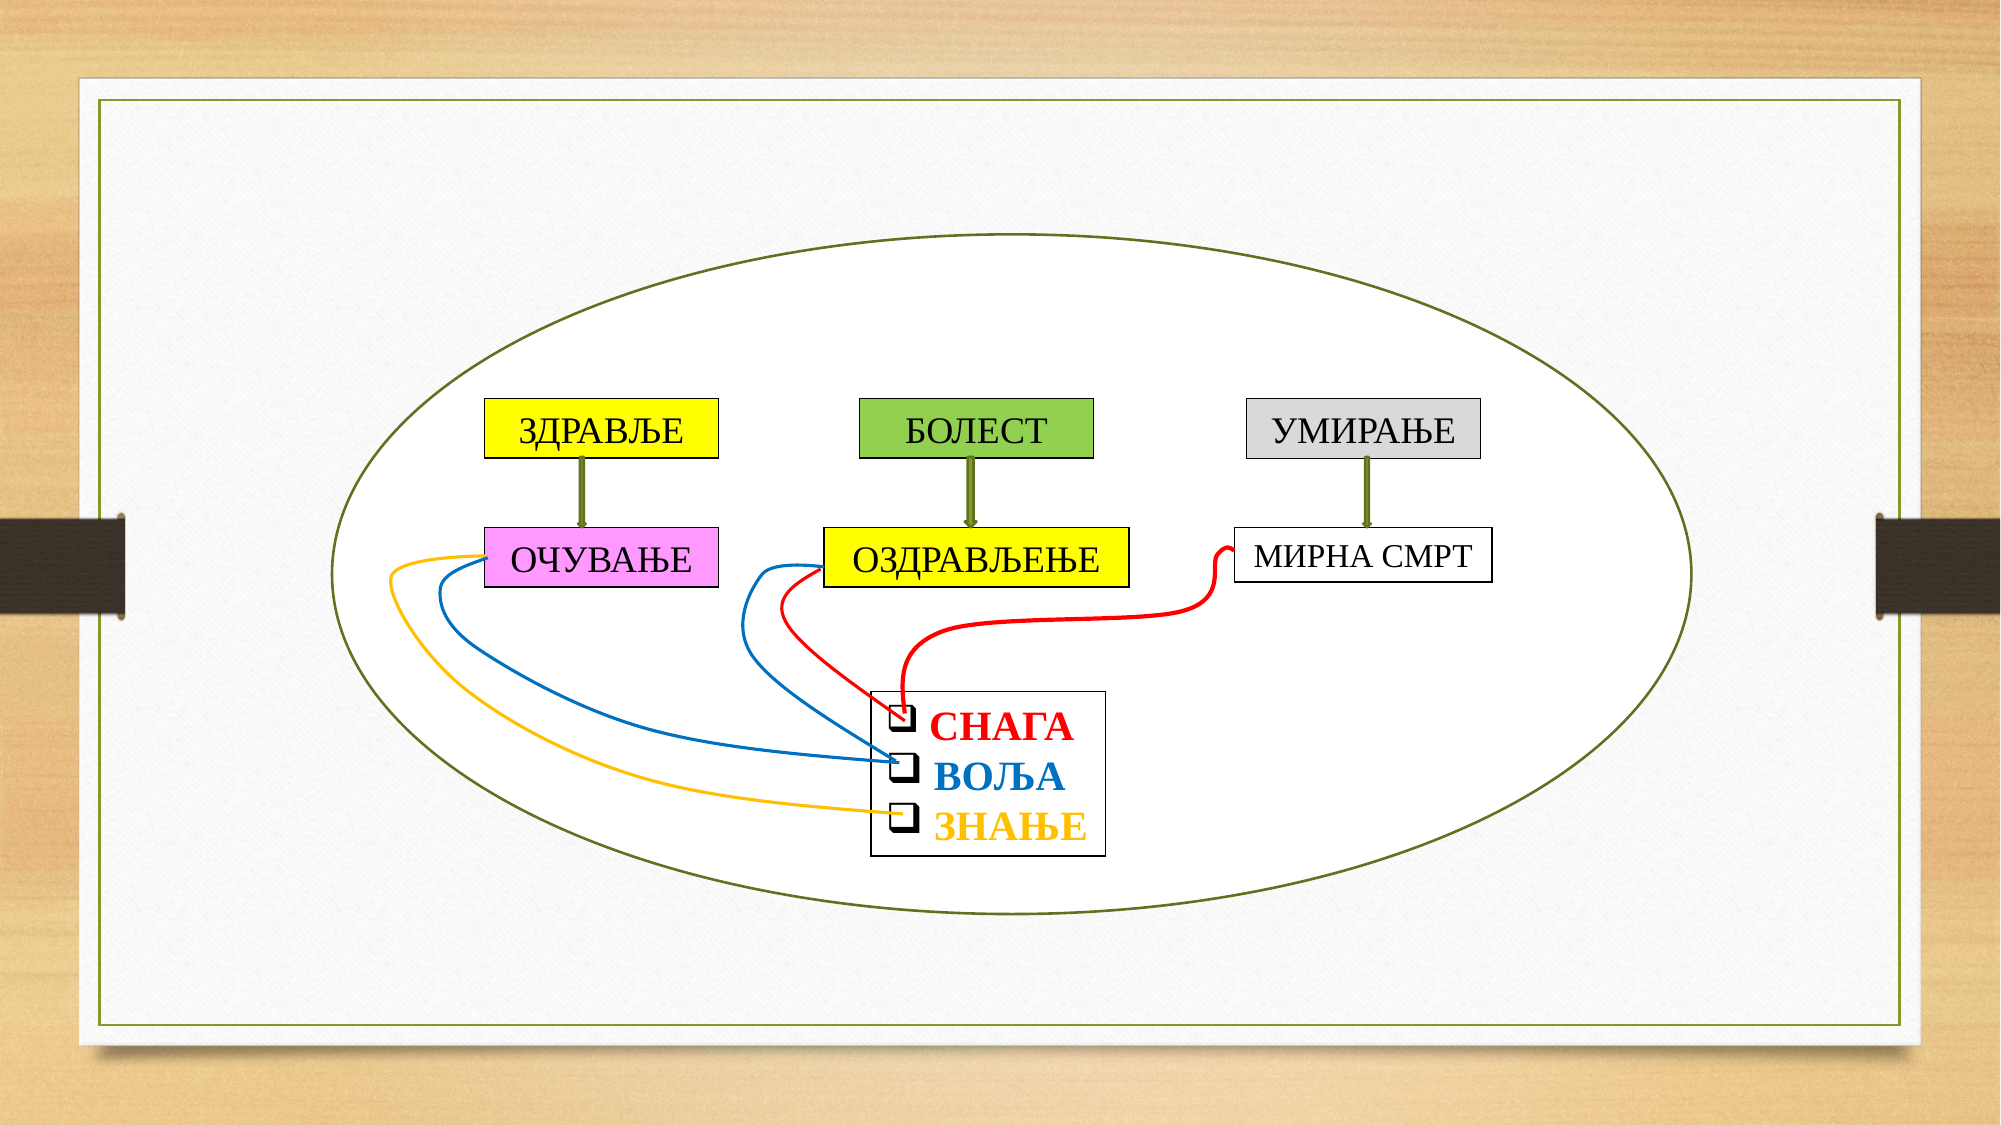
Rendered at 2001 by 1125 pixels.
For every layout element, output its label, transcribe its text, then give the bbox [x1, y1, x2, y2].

text_box [742, 564, 897, 762]
text_box МИРНА СМРТ [1234, 527, 1493, 582]
text_box [576, 455, 587, 529]
text_box ОЗДРАВЉЕЊЕ [824, 527, 1129, 588]
text_box [963, 455, 978, 529]
text_box [901, 546, 1235, 714]
text_box [330, 233, 1693, 916]
text_box [836, 596, 906, 722]
text_box БОЛЕСТ [859, 398, 1094, 459]
text_box СНАГА ВОЉА ЗНАЊЕ [871, 691, 1106, 857]
picture [0, 0, 2001, 1125]
text_box [389, 555, 904, 815]
text_box ЗДРАВЉЕ [484, 398, 719, 459]
text_box [1362, 455, 1372, 529]
text_box УМИРАЊЕ [1246, 398, 1481, 459]
text_box ОЧУВАЊЕ [484, 527, 719, 588]
text_box [439, 557, 900, 764]
